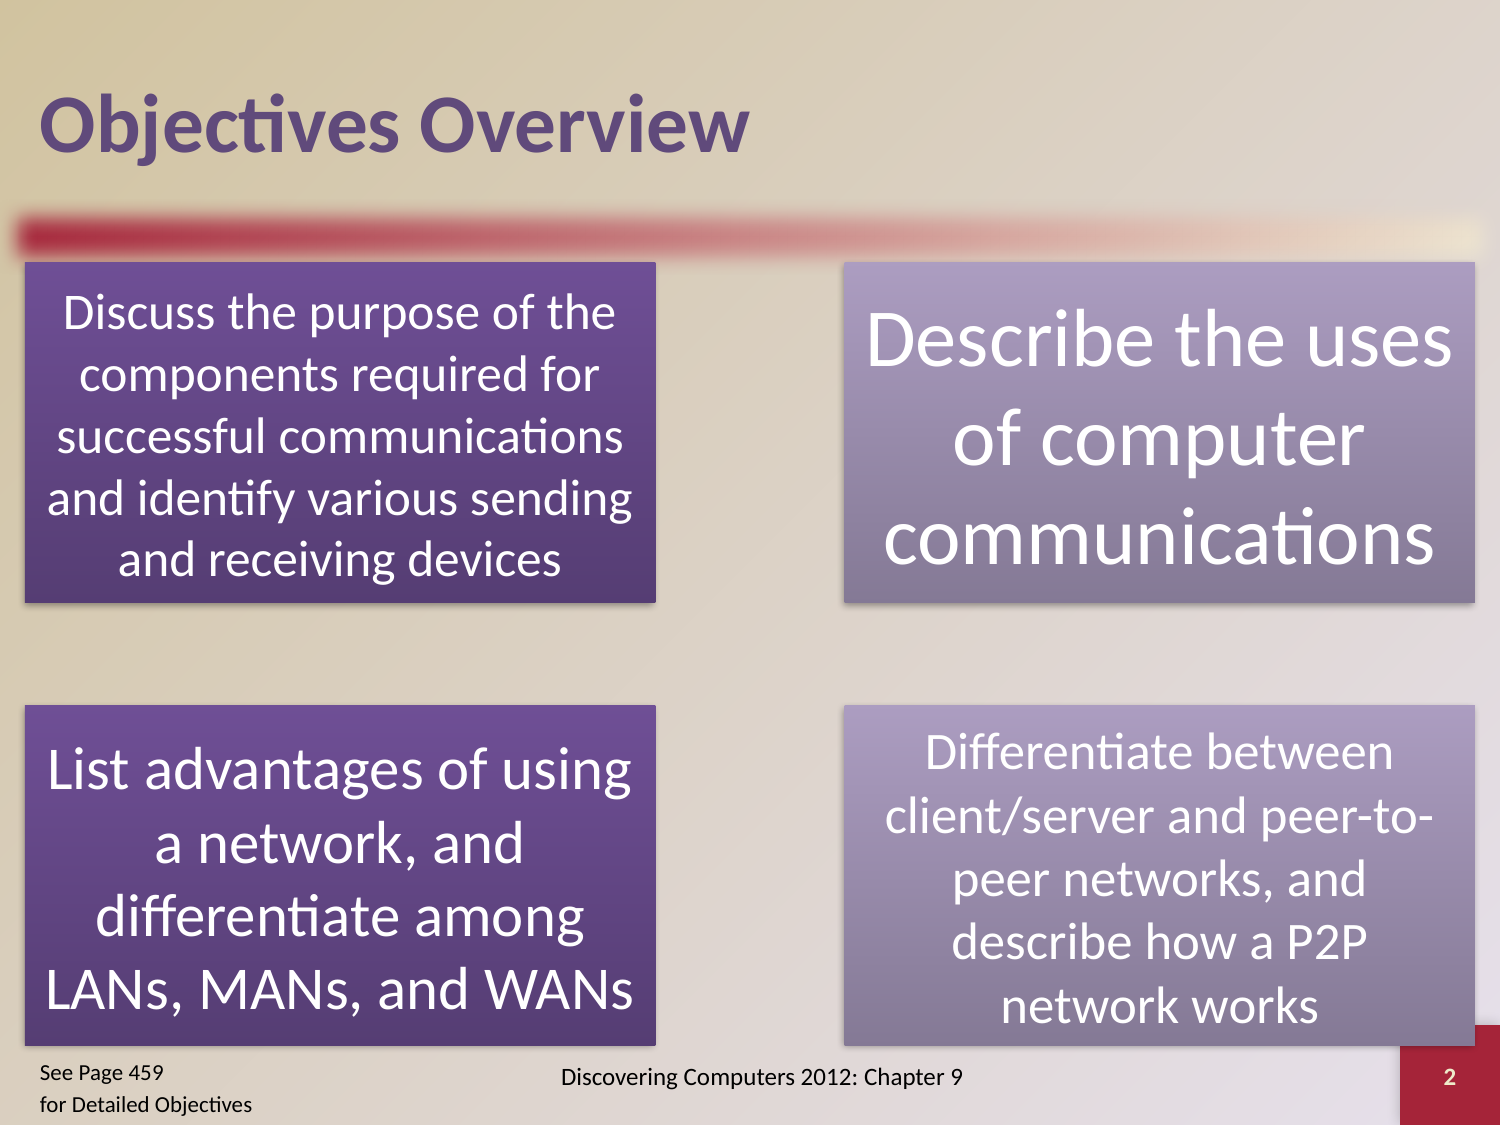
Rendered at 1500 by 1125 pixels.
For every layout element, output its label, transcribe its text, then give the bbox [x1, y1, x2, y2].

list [24, 262, 1476, 1026]
title Objectives Overview [24, 24, 1475, 213]
slide_number 2 [1400, 1025, 1500, 1125]
footer Discovering Computers 2012: Chapter 9 [450, 1037, 1075, 1113]
list See Page 459 for Detailed Objectives [24, 1050, 300, 1125]
